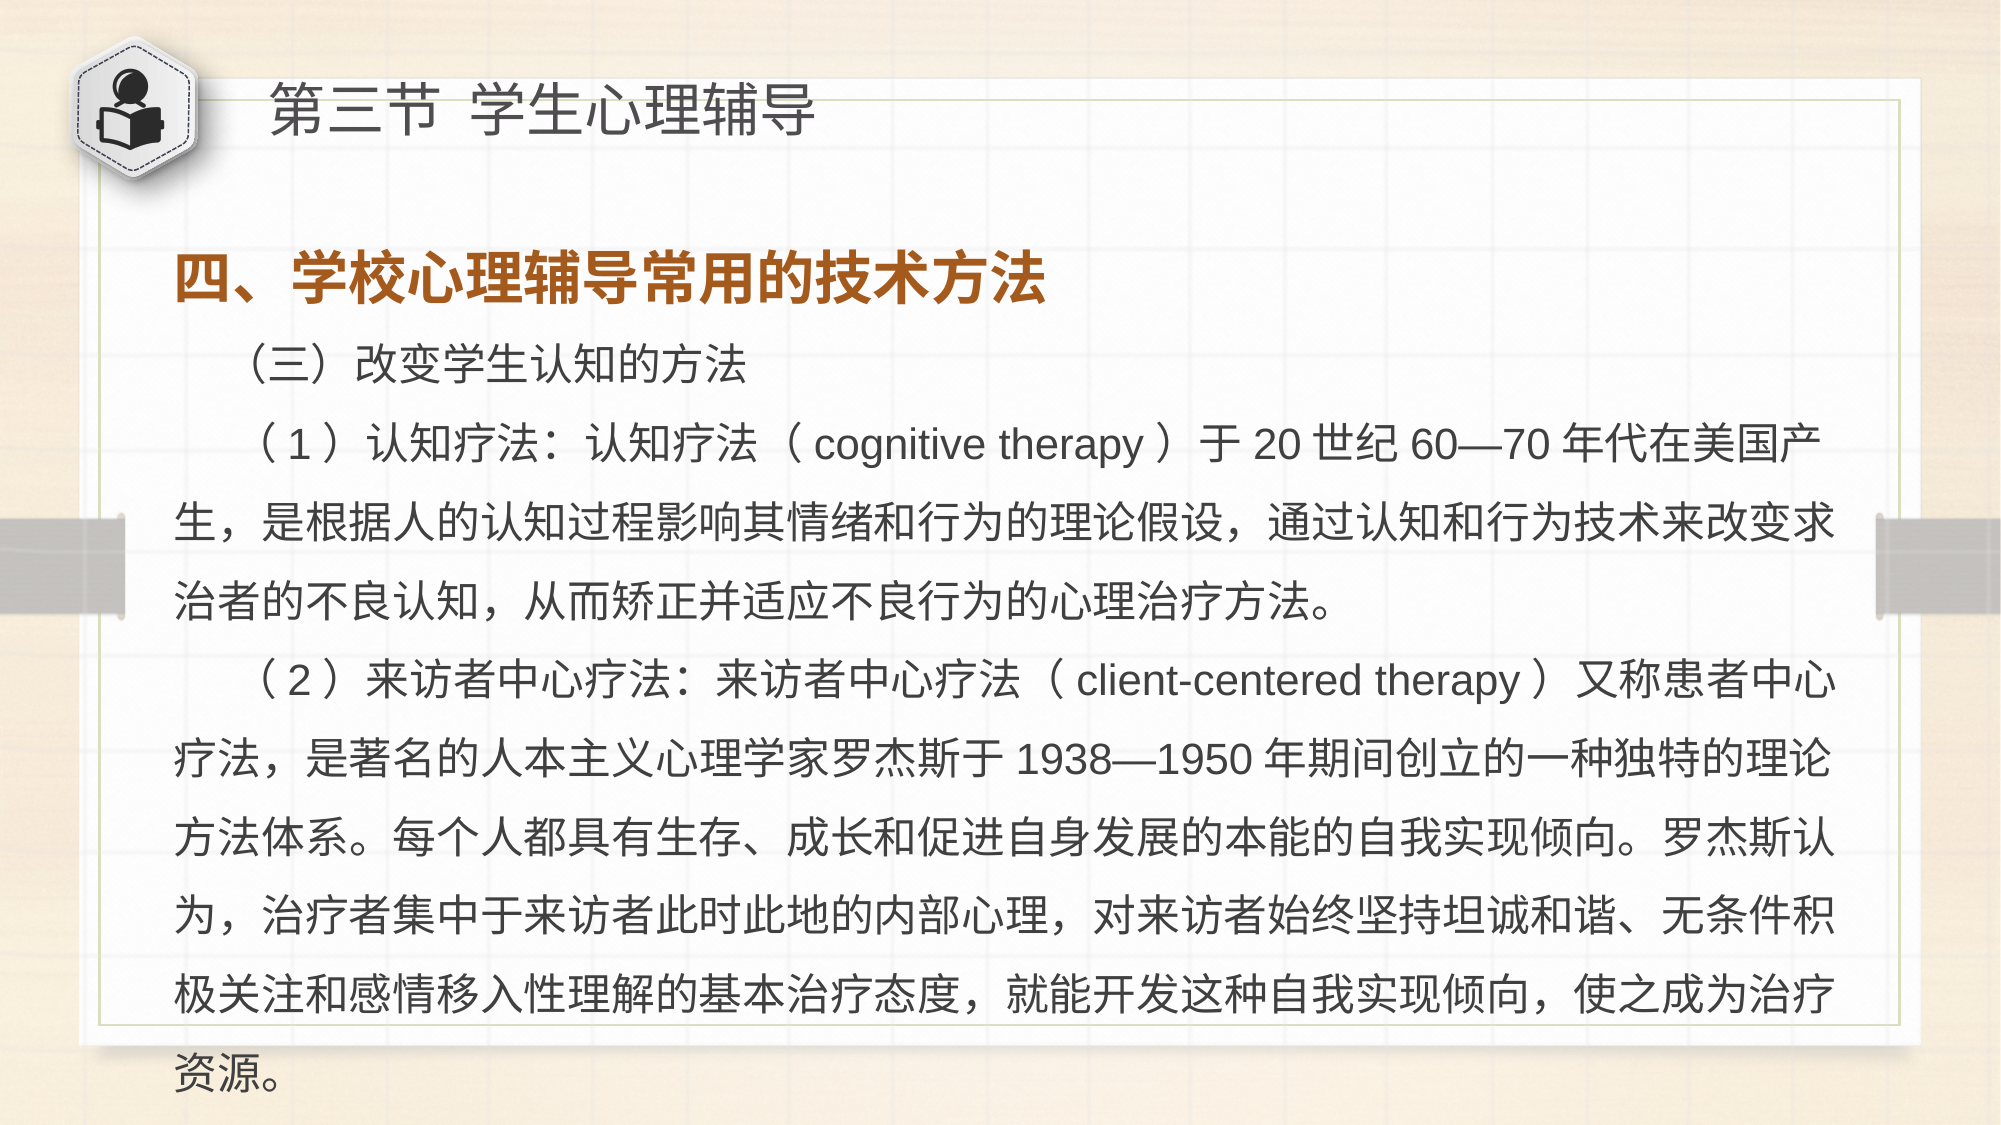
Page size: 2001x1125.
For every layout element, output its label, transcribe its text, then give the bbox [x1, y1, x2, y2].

picture [0, 0, 2001, 1125]
text_box 四、学校心理辅导常用的技术方法 （三）改变学生认知的方法 （1）认知疗法：认知疗法（cognitive therapy）于20世纪60—70年代在美国产生，是根据人的认知过程影响其情绪和行为的理论假设，通过认知和行为技术来改变求治者的不良认知，从而矫正并适应不良行为的心理治疗方法。 （2）来访者中心疗法：来访者中心疗法（client-centered therapy）又称患者中心疗法，是著名的人本主义心理学家罗杰斯于1938—1950年期间创立的一种独特的理论方法体系。每个人都具有生存、成长和促进自身发展的本能的自我实现倾向。罗杰斯认为，治疗者集中于来访者此时此地的内部心理，对来访者始终坚持坦诚和谐、无条件积极关注和感情移入性理解的基本治疗态度，就能开发这种自我实现倾向，使之成为治疗资源。 [159, 198, 1879, 1106]
text_box 第三节 学生心理辅导 [253, 65, 1660, 150]
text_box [61, 43, 206, 173]
